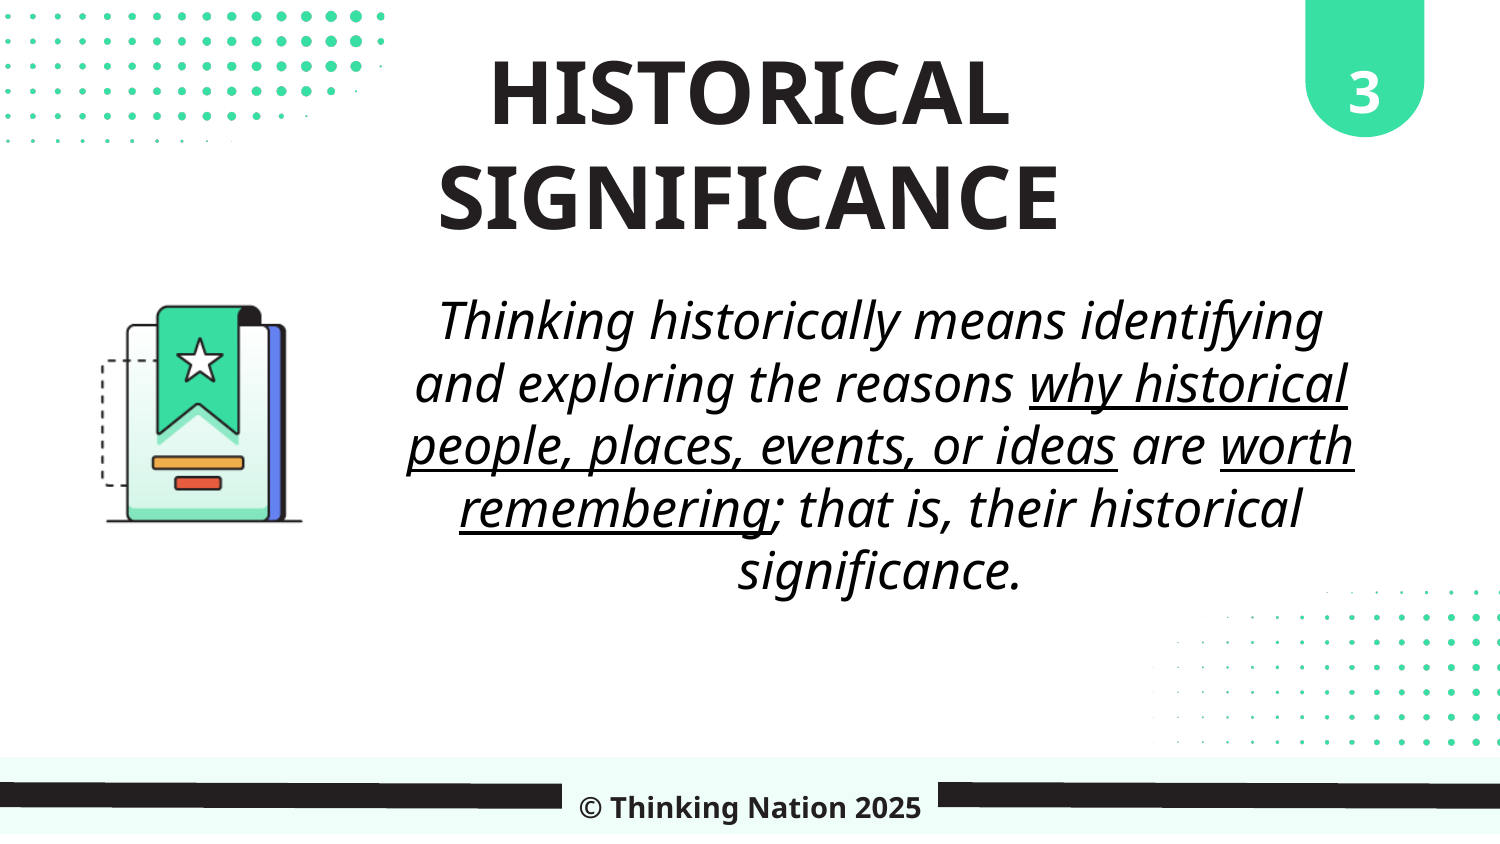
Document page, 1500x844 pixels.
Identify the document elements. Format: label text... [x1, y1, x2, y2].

picture [50, 261, 355, 566]
text_box HISTORICAL SIGNIFICANCE [209, 37, 1291, 248]
text_box Thinking historically means identifying and exploring the reasons why historical people, places, events, or ideas are worth remembering; that is, their historical significance. [396, 287, 1366, 600]
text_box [1300, 0, 1430, 138]
text_box [1128, 590, 1500, 755]
text_box [0, 0, 385, 144]
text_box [0, 756, 1500, 835]
